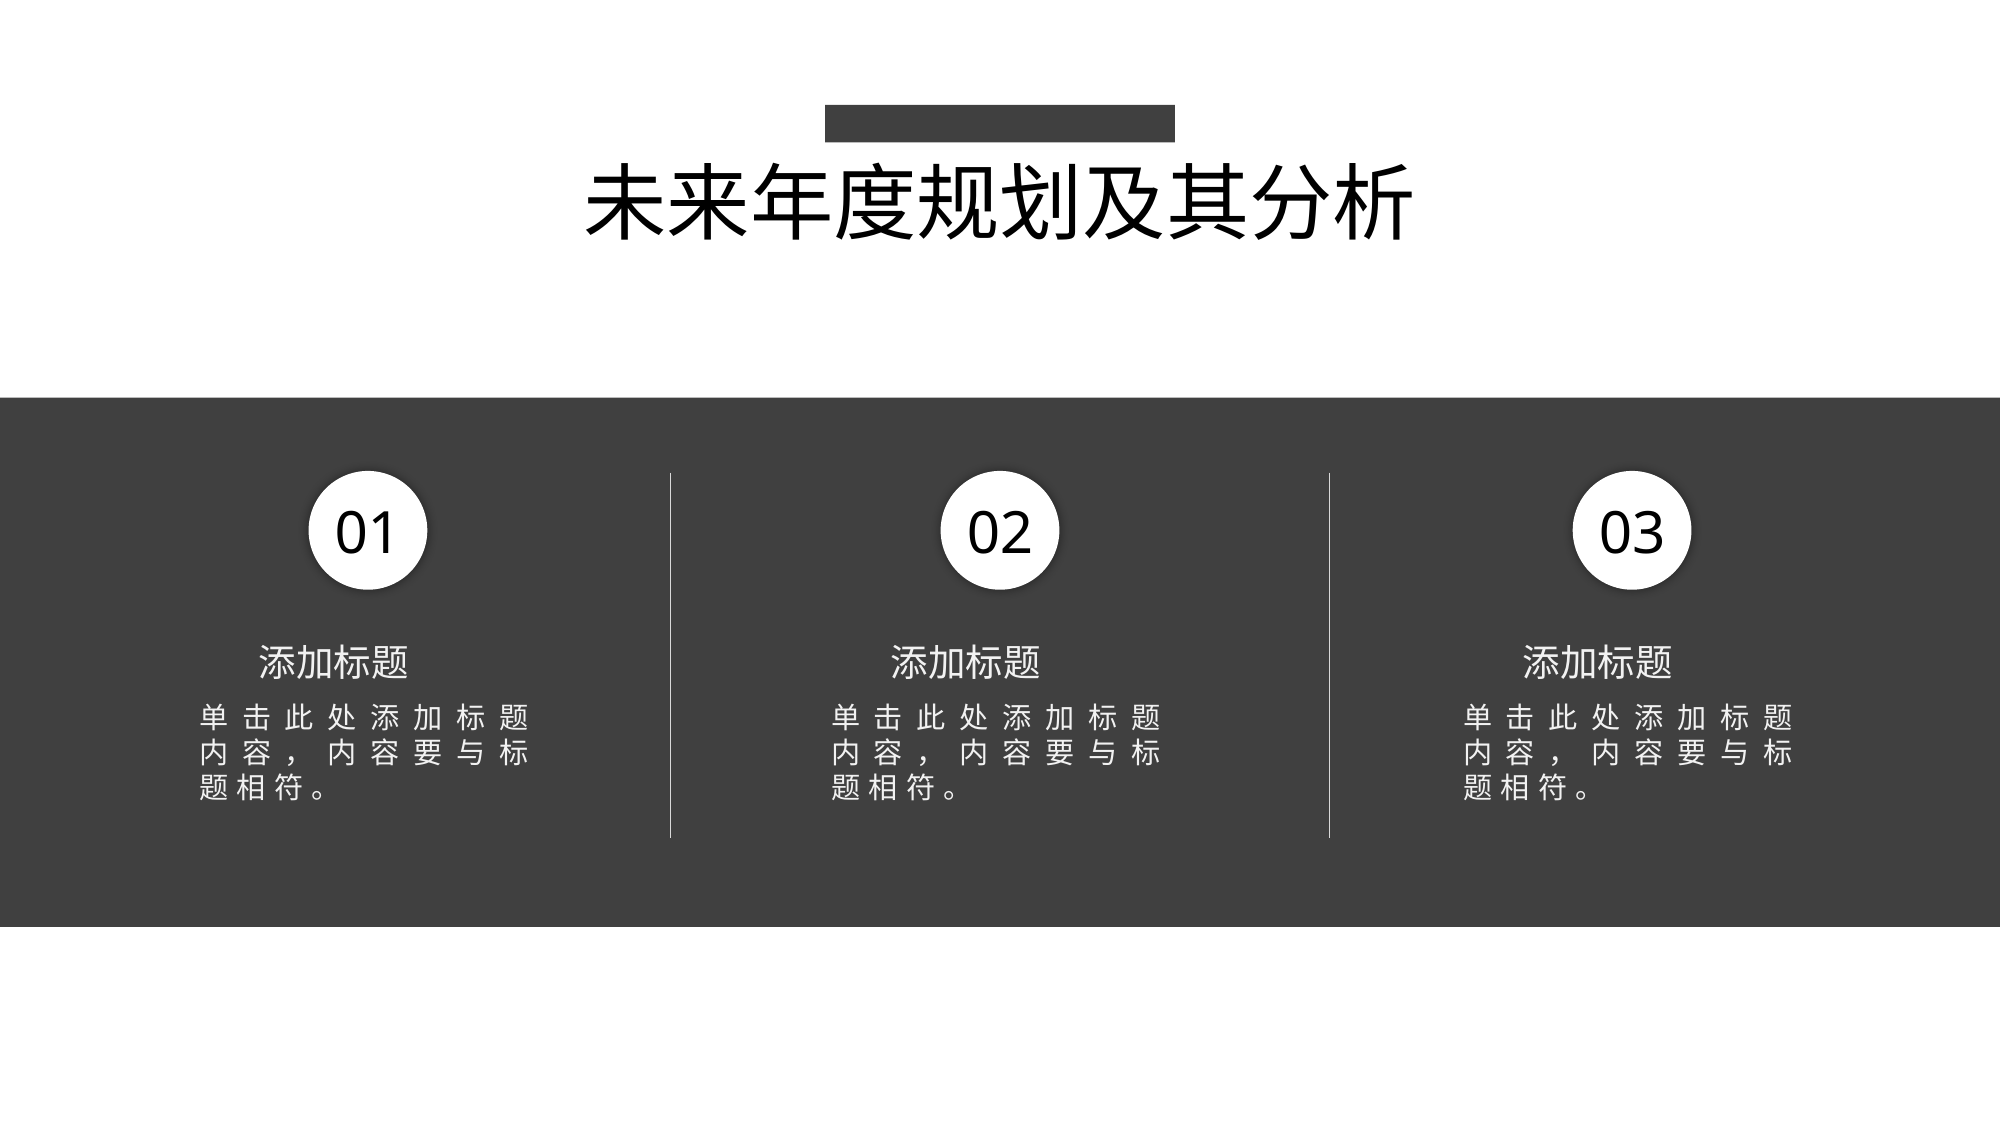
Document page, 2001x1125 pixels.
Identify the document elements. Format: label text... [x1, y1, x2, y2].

text_box [0, 396, 2000, 928]
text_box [1448, 470, 1816, 814]
text_box 未来年度规划及其分析 [520, 142, 1480, 258]
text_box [816, 470, 1184, 814]
text_box [824, 104, 1176, 143]
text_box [184, 470, 552, 814]
